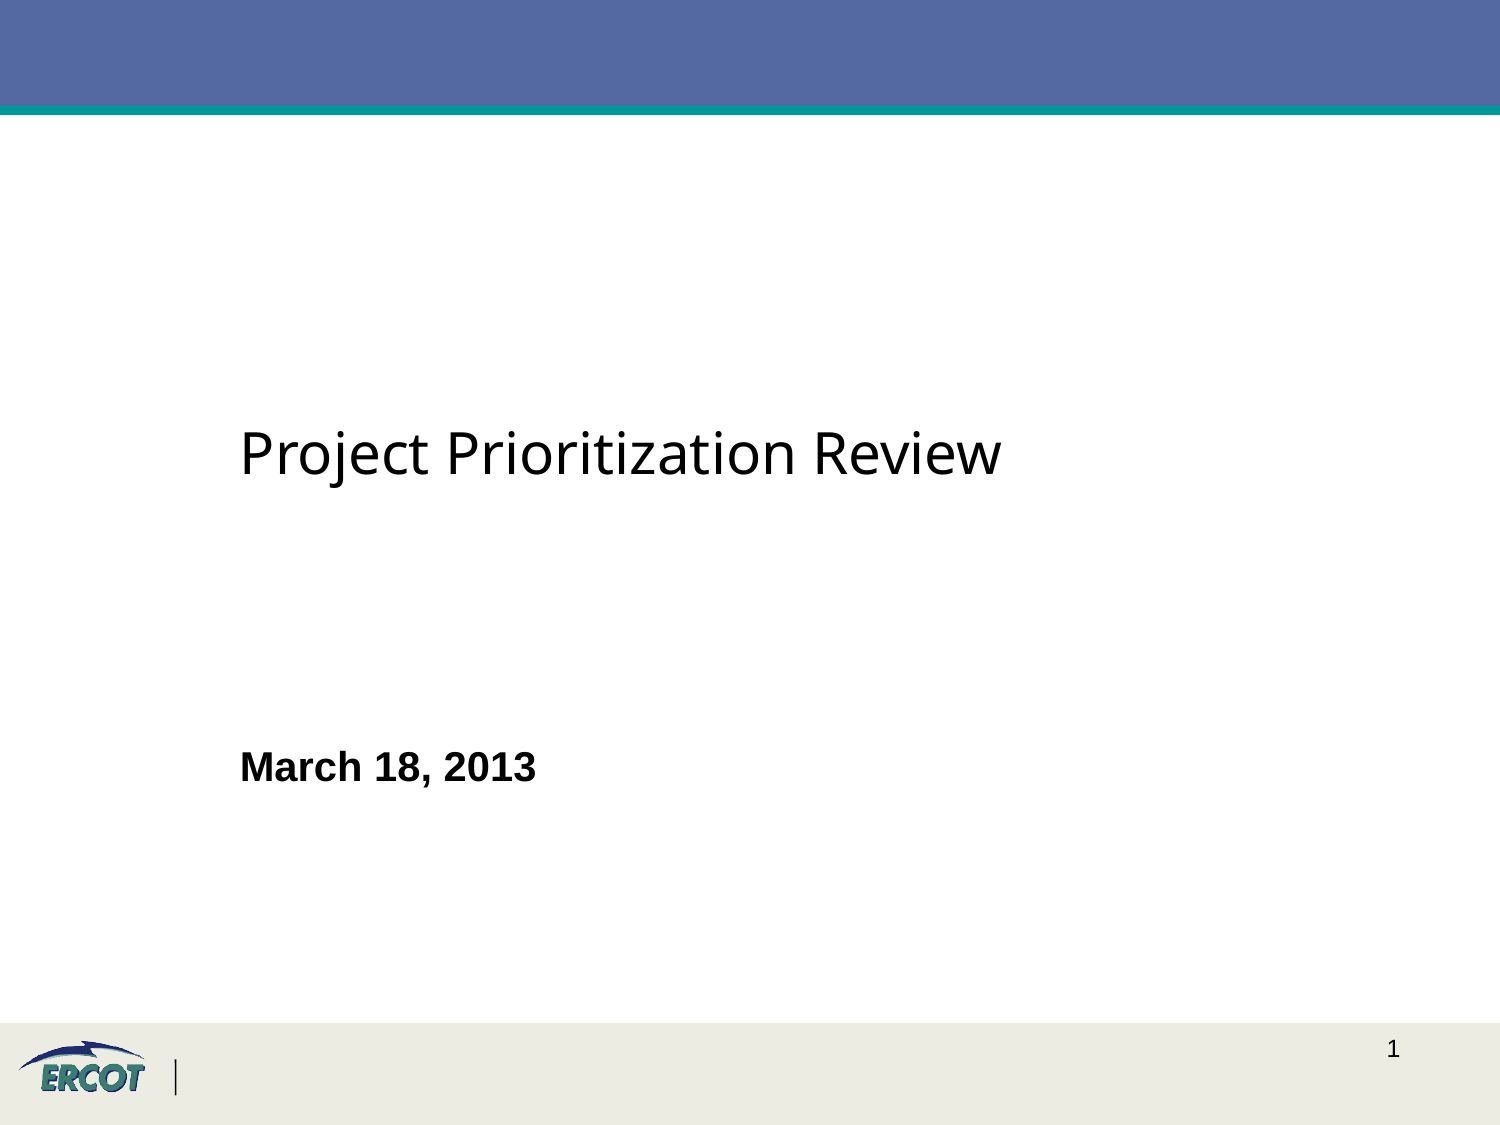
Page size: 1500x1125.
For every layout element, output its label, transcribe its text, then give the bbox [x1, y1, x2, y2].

text_box March 18, 2013 [225, 587, 650, 900]
text_box Project Prioritization Review [224, 349, 1413, 554]
picture [10, 1031, 151, 1111]
